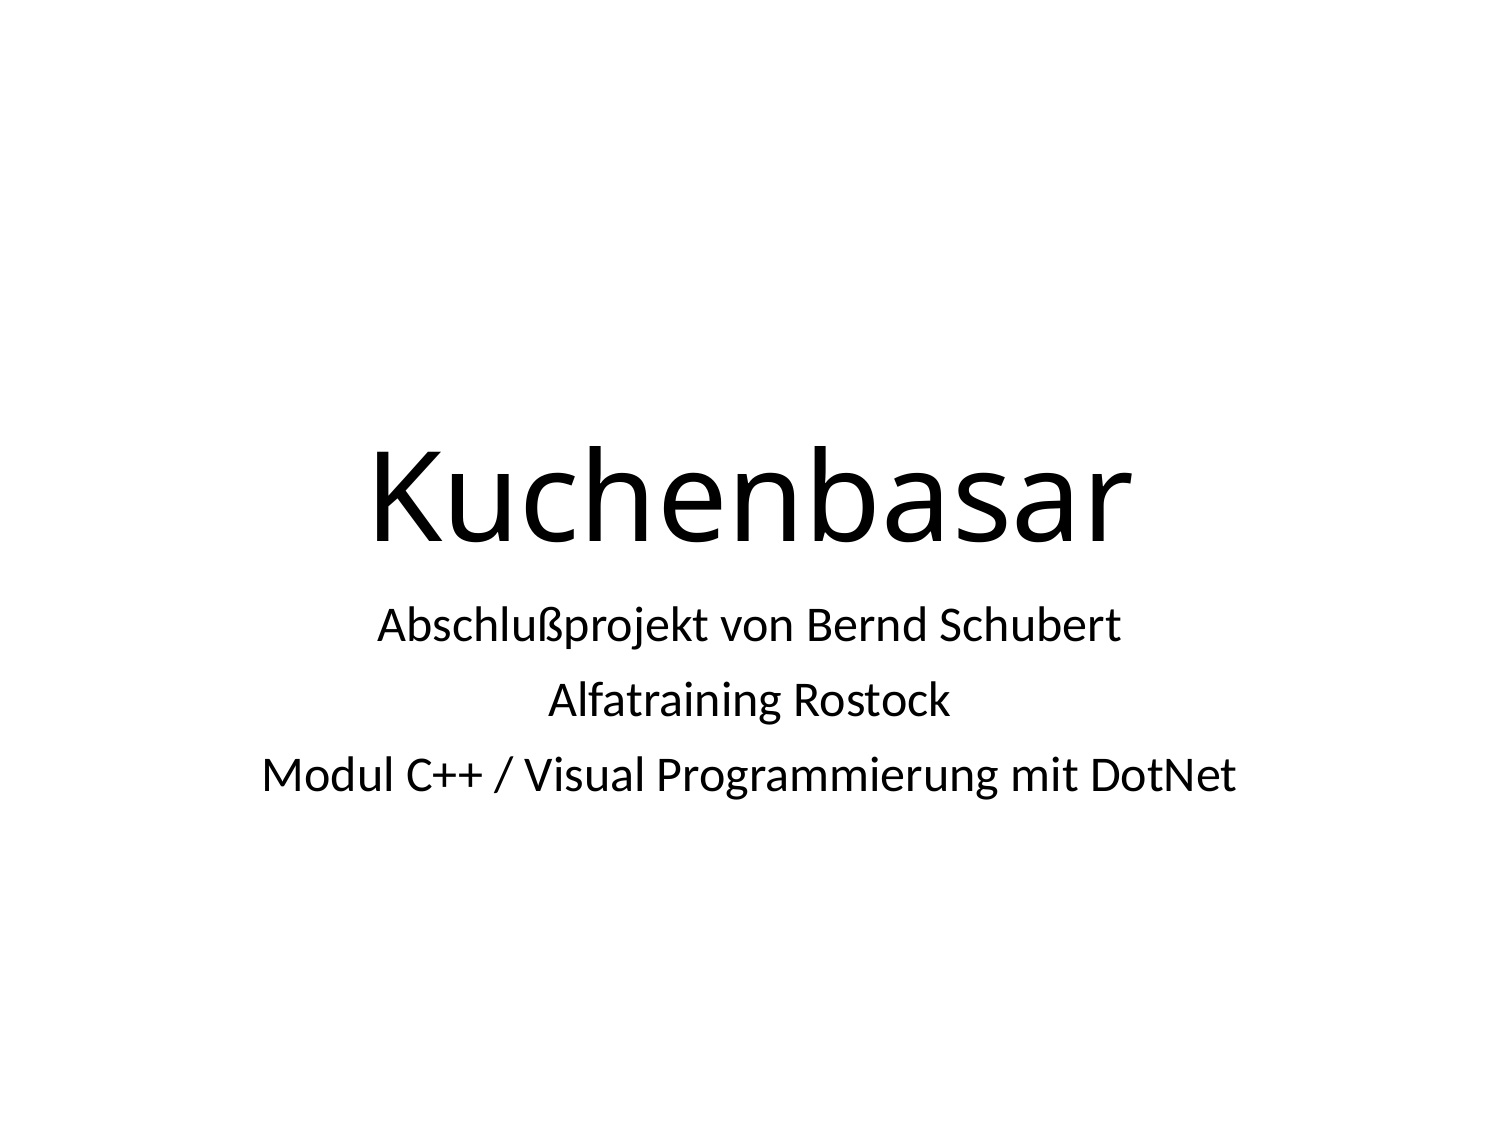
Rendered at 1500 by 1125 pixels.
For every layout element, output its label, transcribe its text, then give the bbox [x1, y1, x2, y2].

subtitle Abschlußprojekt von Bernd Schubert Alfatraining Rostock Modul C++ / Visual Programmierung mit DotNet [187, 590, 1313, 863]
title Kuchenbasar [112, 184, 1388, 576]
